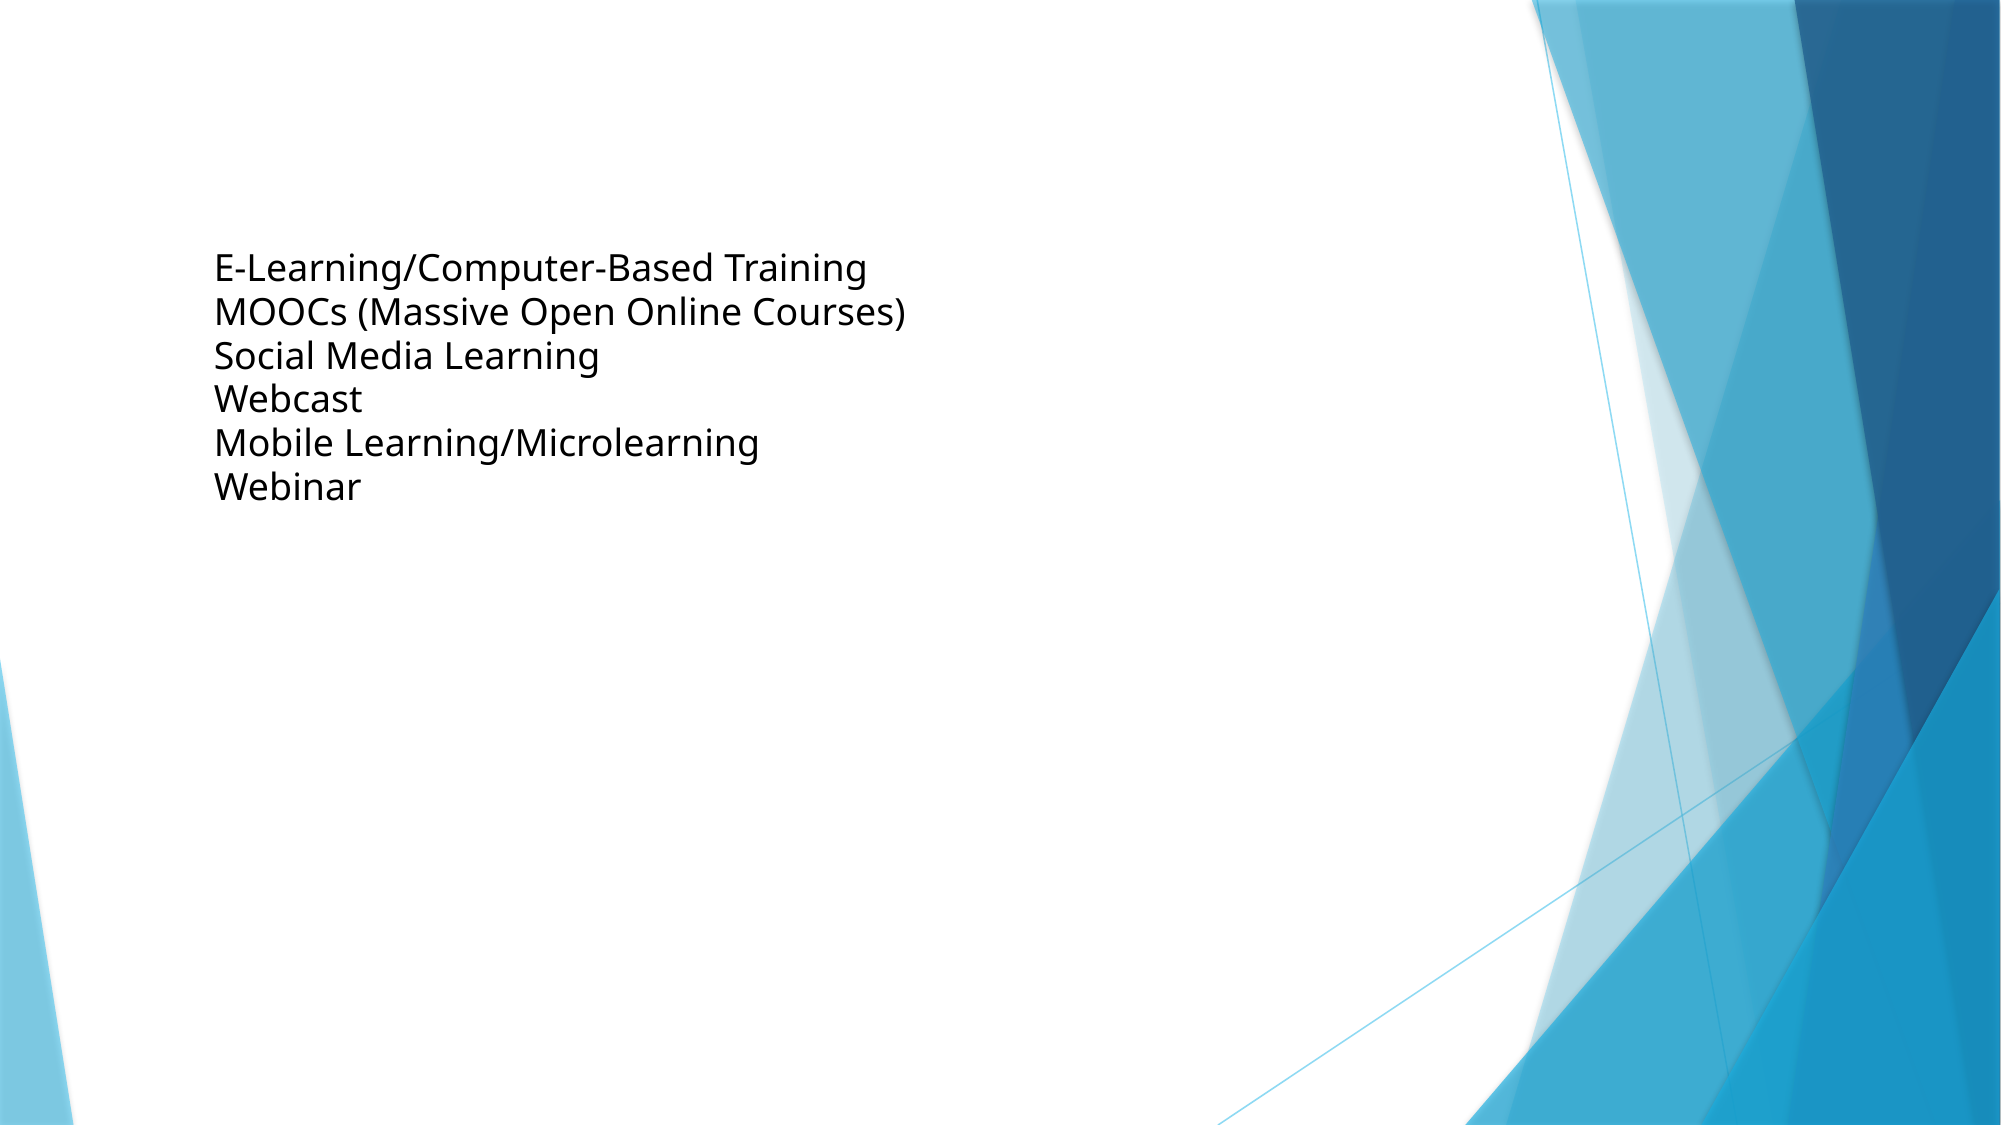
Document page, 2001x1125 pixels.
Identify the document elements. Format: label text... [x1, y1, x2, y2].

text_box E-Learning/Computer-Based Training MOOCs (Massive Open Online Courses) Social Media Learning Webcast Mobile Learning/Microlearning Webinar [198, 250, 1199, 516]
